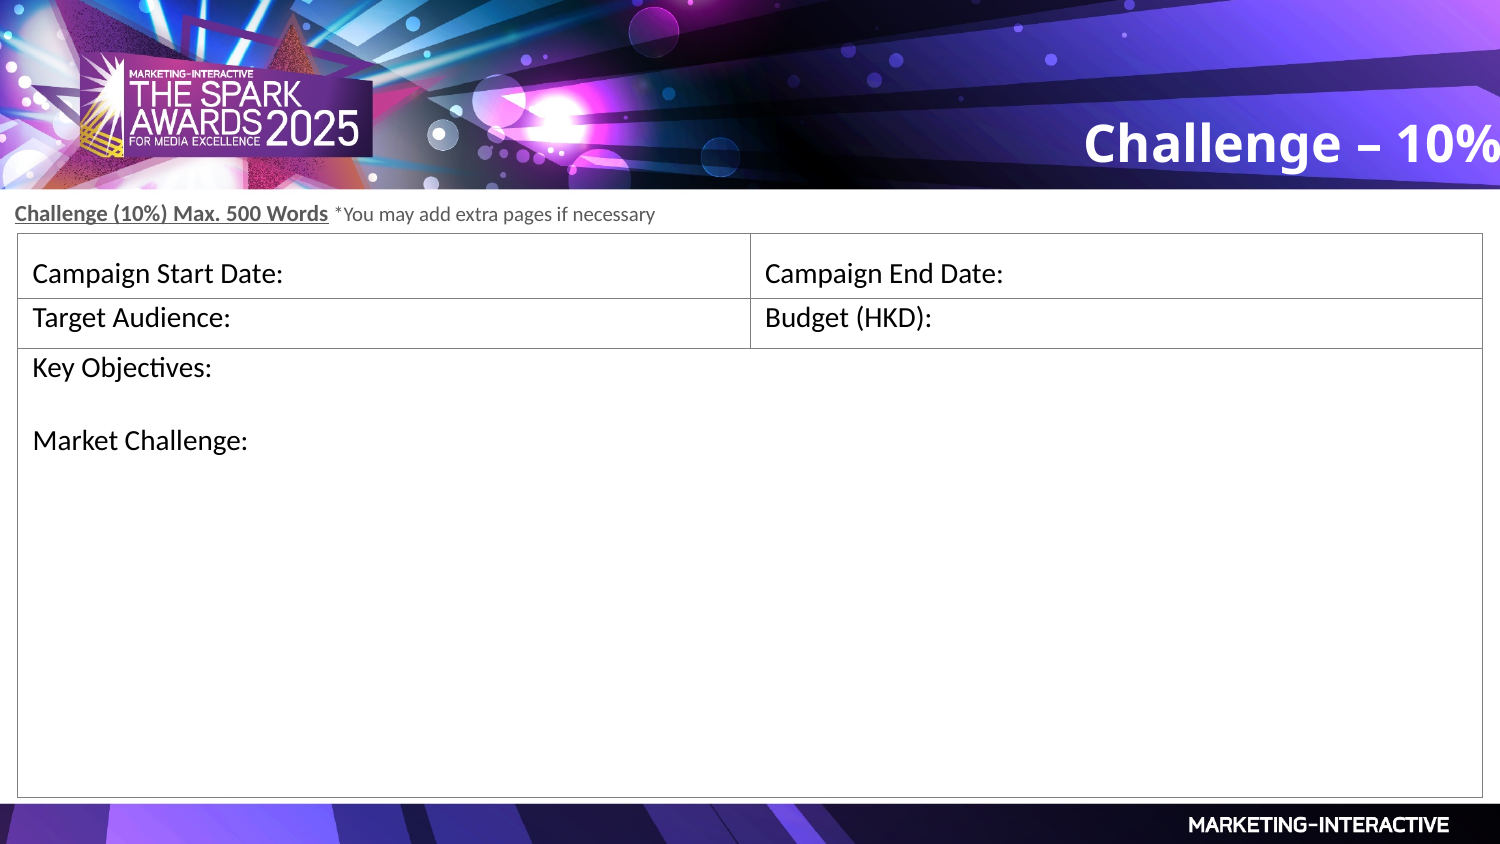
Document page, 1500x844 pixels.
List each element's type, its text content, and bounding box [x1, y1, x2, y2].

text_box Challenge (10%) Max. 500 Words *You may add extra pages if necessary [0, 197, 808, 254]
table_cell Key Objectives: Market Challenge: [18, 349, 1482, 797]
text_box Challenge – 10% [1068, 98, 1500, 186]
table_header Campaign End Date: [751, 234, 1482, 298]
table_cell Budget (HKD): [751, 299, 1482, 348]
table_header Campaign Start Date: [18, 254, 750, 298]
table_cell Target Audience: [18, 299, 750, 348]
picture [0, 0, 1500, 844]
